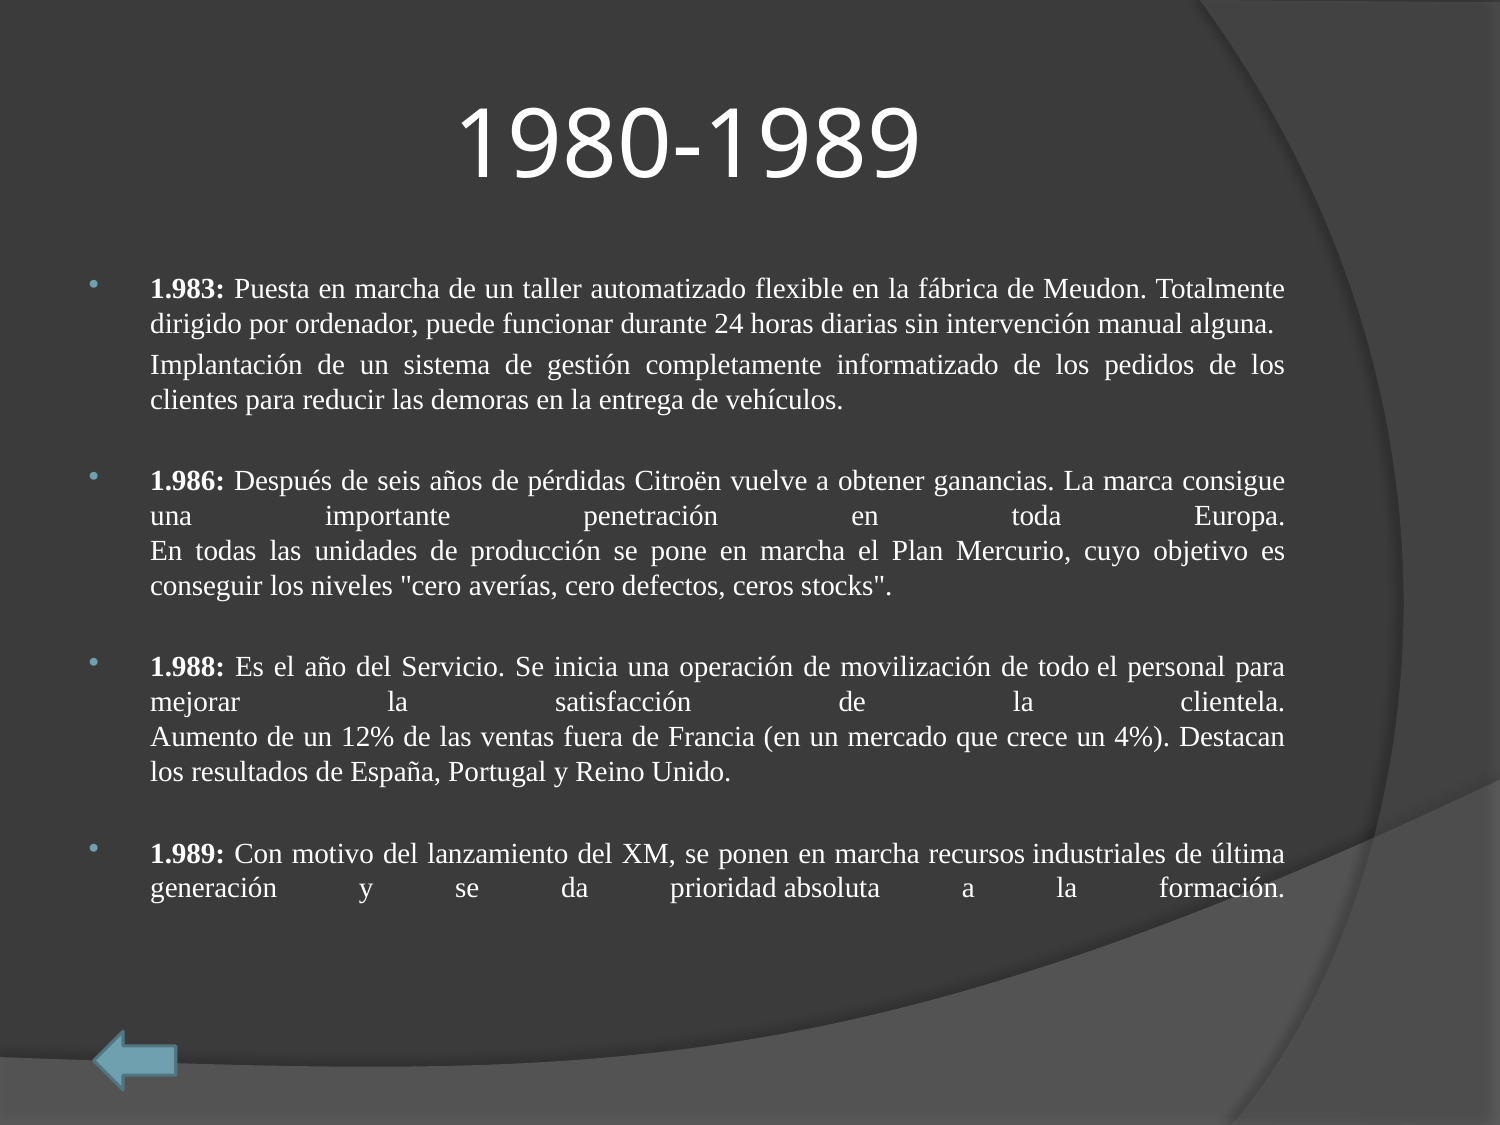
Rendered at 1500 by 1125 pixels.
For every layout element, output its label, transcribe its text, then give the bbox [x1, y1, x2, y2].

text_box [92, 1029, 178, 1092]
title 1980-1989 [75, 45, 1300, 233]
list 1.983: Puesta en marcha de un taller automatizado flexible en la fábrica de Meudon. Totalmente dirigido por ordenador, puede funcionar durante 24 horas diarias sin intervención manual alguna. Implantación de un sistema de gestión completamente informatizado de los pedidos de los clientes para reducir las demoras en la entrega de vehículos. 1.986: Después de seis años de pérdidas Citroën vuelve a obtener ganancias. La marca consigue una importante penetración en toda Europa. En todas las unidades de producción se pone en marcha el Plan Mercurio, cuyo objetivo es conseguir los niveles "cero averías, cero defectos, ceros stocks". 1.988: Es el año del Servicio. Se inicia una operación de movilización de todo el personal para mejorar la satisfacción de la clientela. Aumento de un 12% de las ventas fuera de Francia (en un mercado que crece un 4%). Destacan los resultados de España, Portugal y Reino Unido. 1.989: Con motivo del lanzamiento del XM, se ponen en marcha recursos industriales de última generación y se da prioridad absoluta a la formación. [75, 262, 1300, 1005]
